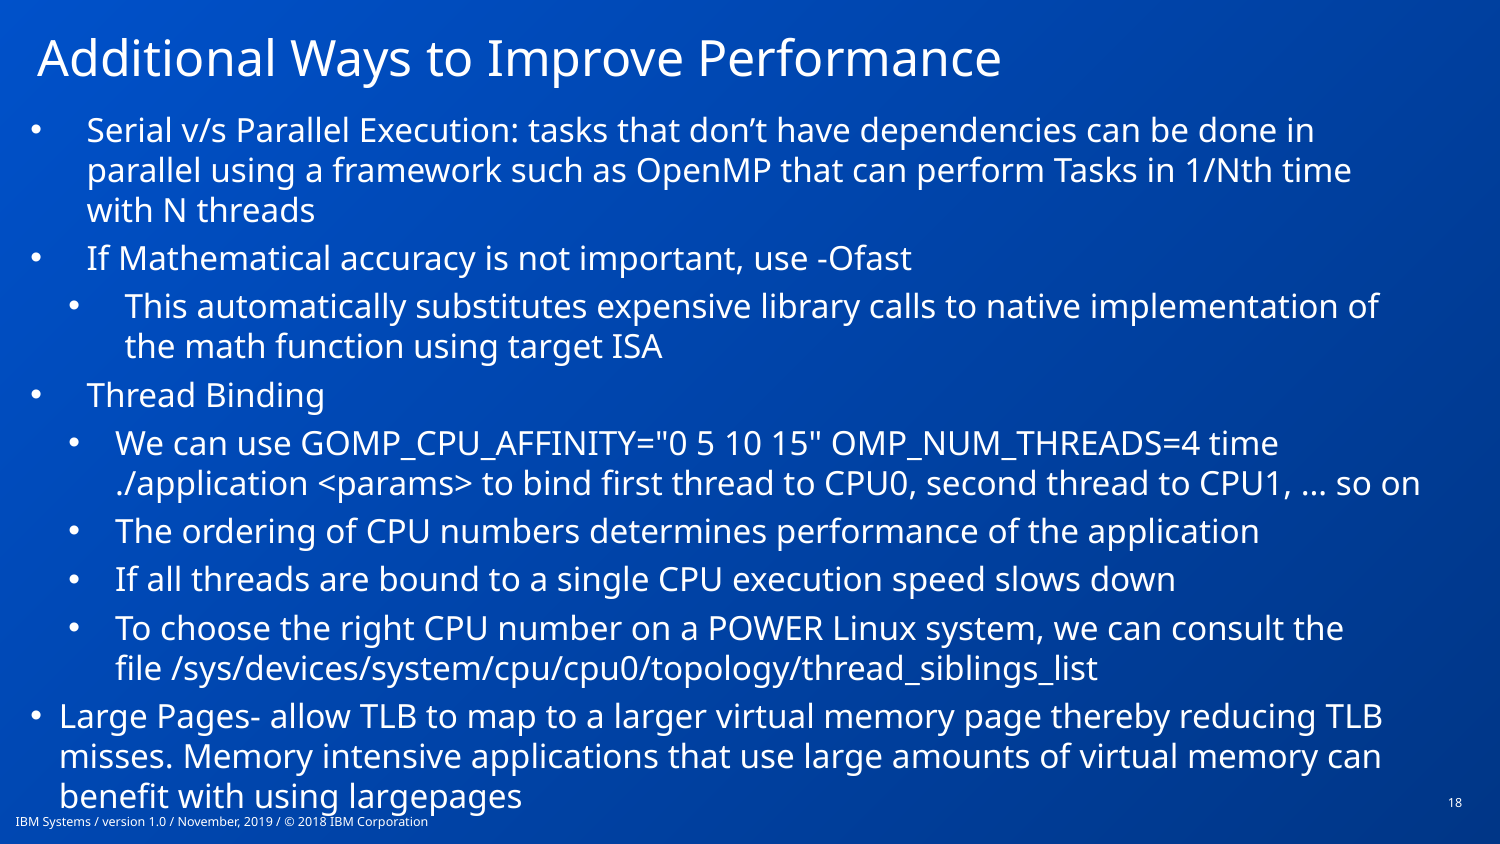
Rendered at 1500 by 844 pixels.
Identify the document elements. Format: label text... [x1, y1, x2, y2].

slide_number 18 [1125, 791, 1463, 815]
title Additional Ways to Improve Performance [37, 33, 1463, 109]
text_box Serial v/s Parallel Execution: tasks that don’t have dependencies can be done in parallel using a framework such as OpenMP that can perform Tasks in 1/Nth time with N threads If Mathematical accuracy is not important, use -Ofast This automatically substitutes expensive library calls to native implementation of the math function using target ISA Thread Binding We can use GOMP_CPU_AFFINITY="0 5 10 15" OMP_NUM_THREADS=4 time ./application <params> to bind first thread to CPU0, second thread to CPU1, … so on The ordering of CPU numbers determines performance of the application If all threads are bound to a single CPU execution speed slows down To choose the right CPU number on a POWER Linux system, we can consult the file /sys/devices/system/cpu/cpu0/topology/thread_siblings_list Large Pages- allow TLB to map to a larger virtual memory page thereby reducing TLB misses. Memory intensive applications that use large amounts of virtual memory can benefit with using largepages [15, 101, 1441, 844]
